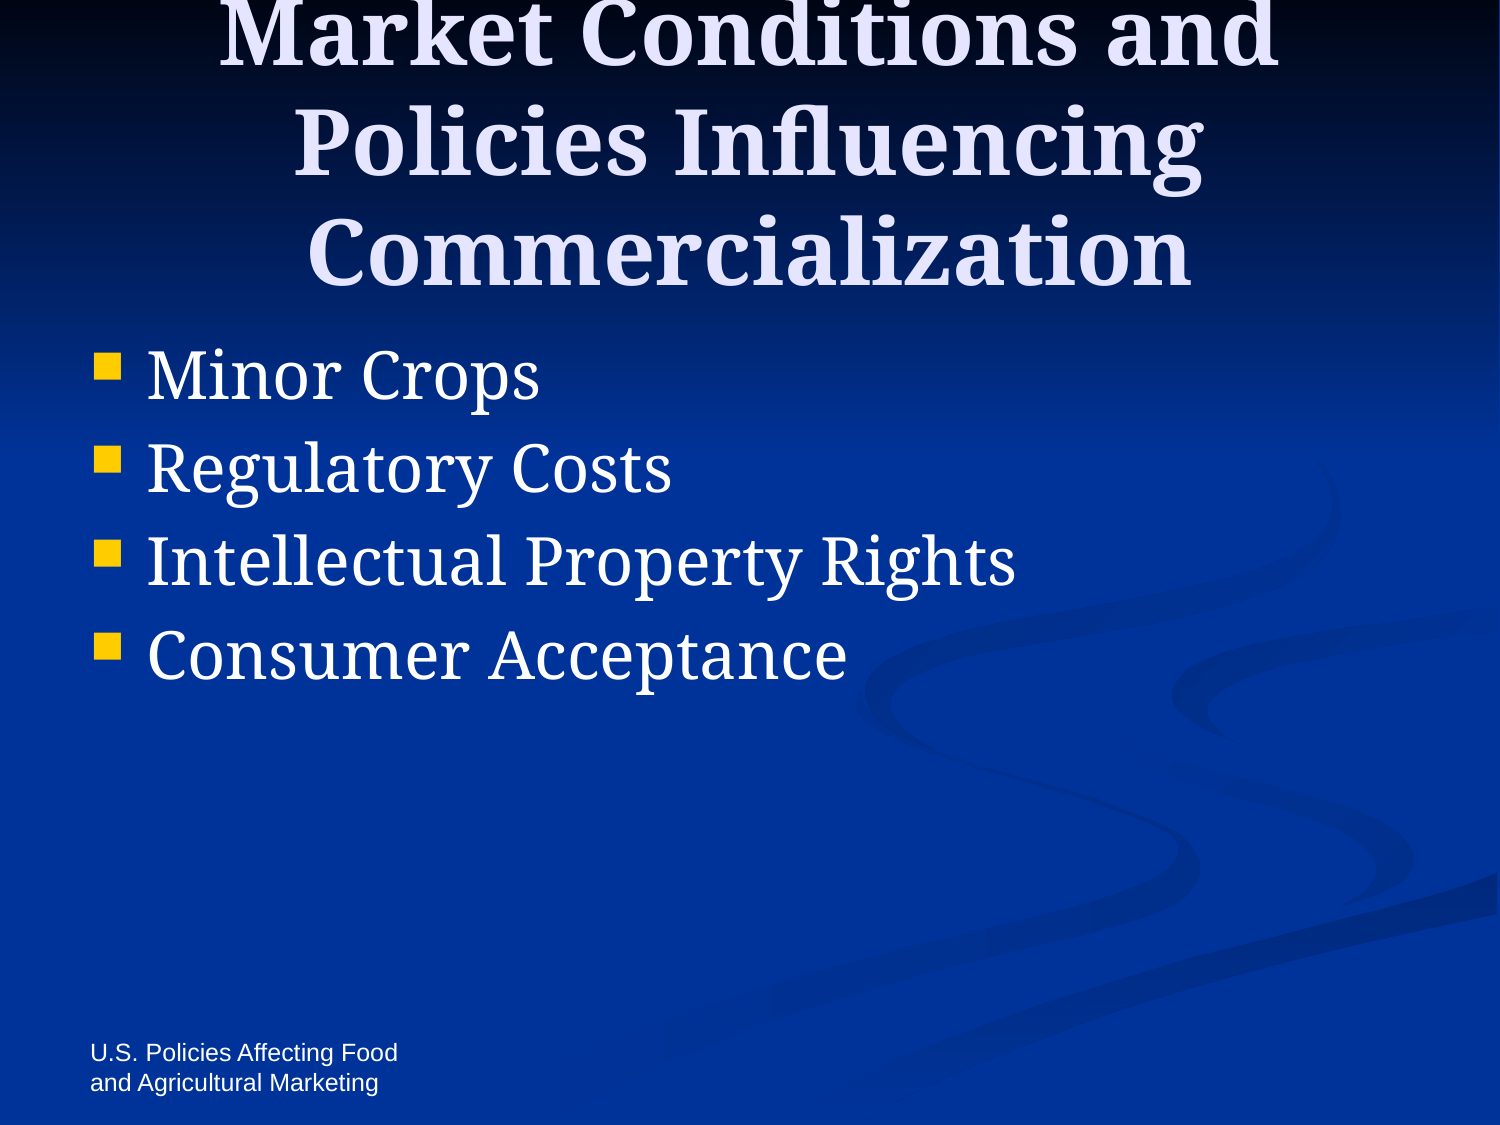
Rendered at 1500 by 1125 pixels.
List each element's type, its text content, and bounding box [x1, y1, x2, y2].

list Minor Crops Regulatory Costs Intellectual Property Rights Consumer Acceptance [74, 324, 1426, 1006]
title Market Conditions and Policies Influencing Commercialization [74, 44, 1426, 233]
slide_number U.S. Policies Affecting Food and Agricultural Marketing [74, 1025, 426, 1104]
